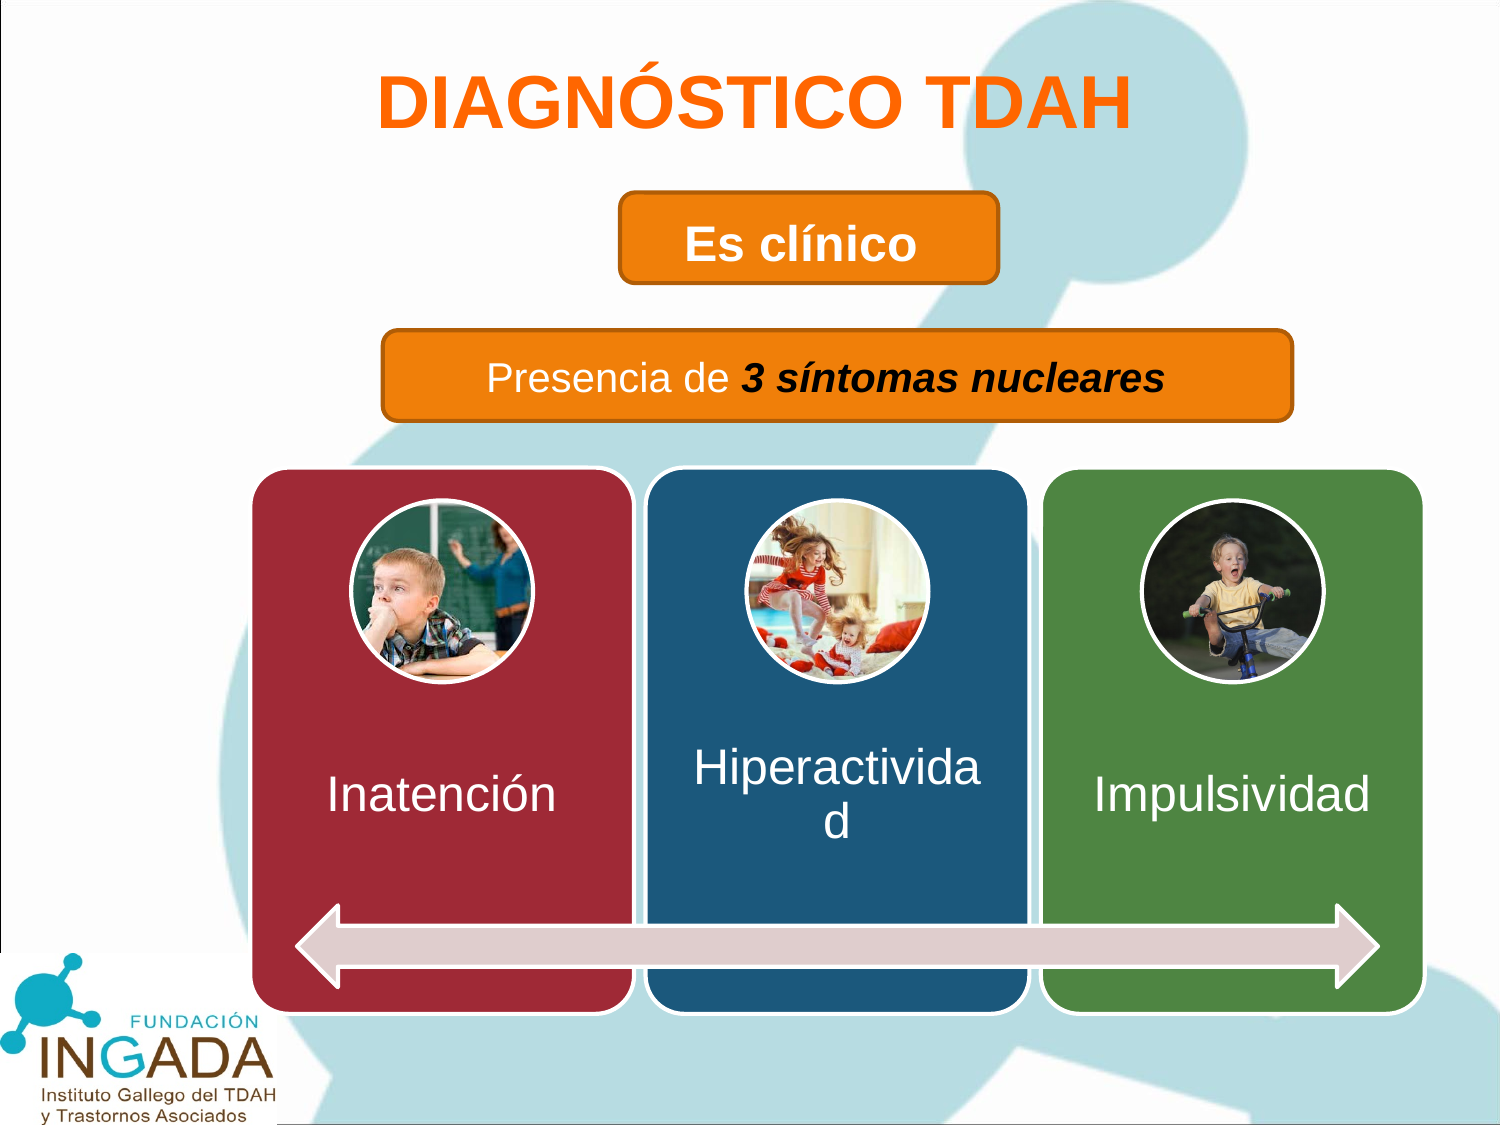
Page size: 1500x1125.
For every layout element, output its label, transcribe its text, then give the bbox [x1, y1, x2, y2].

text_box DIAGNÓSTICO TDAH [80, 4, 1431, 193]
text_box Es clínico [617, 190, 1001, 286]
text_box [249, 467, 1426, 1015]
picture [0, 0, 1500, 1125]
text_box Presencia de 3 síntomas nucleares [380, 328, 1295, 423]
